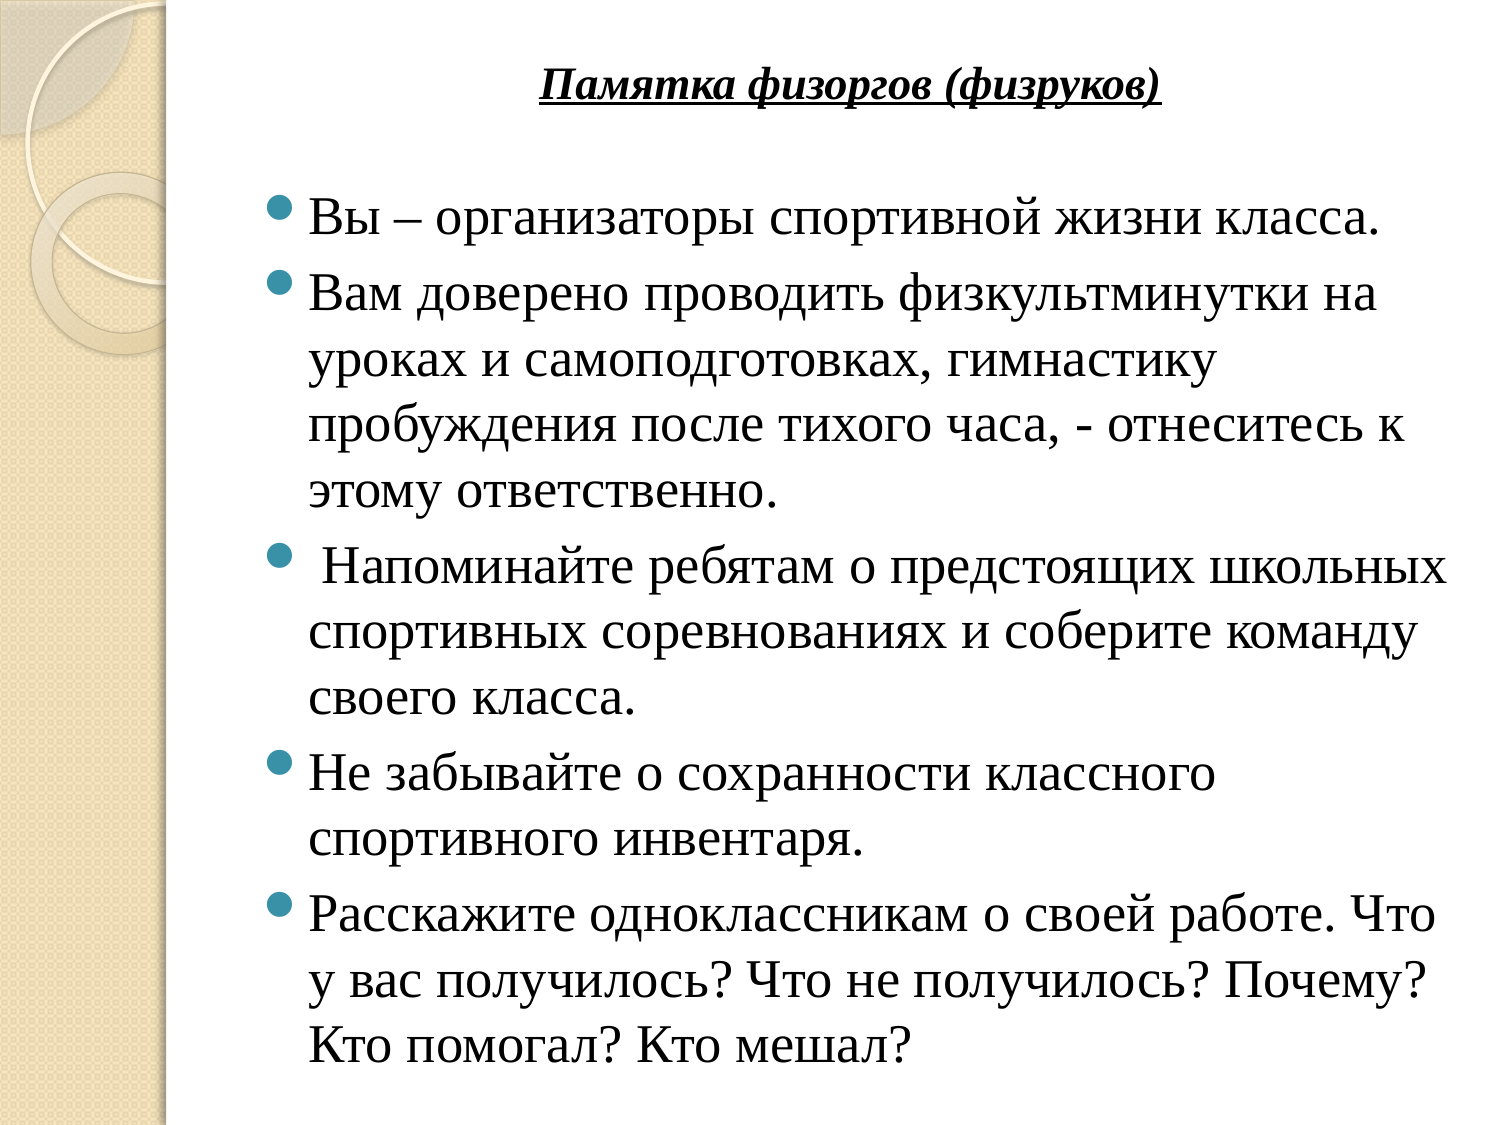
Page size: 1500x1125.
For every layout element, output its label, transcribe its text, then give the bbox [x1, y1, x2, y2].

title Памятка физоргов (физруков) [235, 45, 1466, 172]
list Вы – организаторы спортивной жизни класса. Вам доверено проводить физкультминутки на уроках и самоподготовках, гимнастику пробуждения после тихого часа, - отнеситесь к этому ответственно. Напоминайте ребятам о предстоящих школьных спортивных соревнованиях и соберите команду своего класса. Не забывайте о сохранности классного спортивного инвентаря. Расскажите одноклассникам о своей работе. Что у вас получилось? Что не получилось? Почему? Кто помогал? Кто мешал? [235, 172, 1466, 1094]
